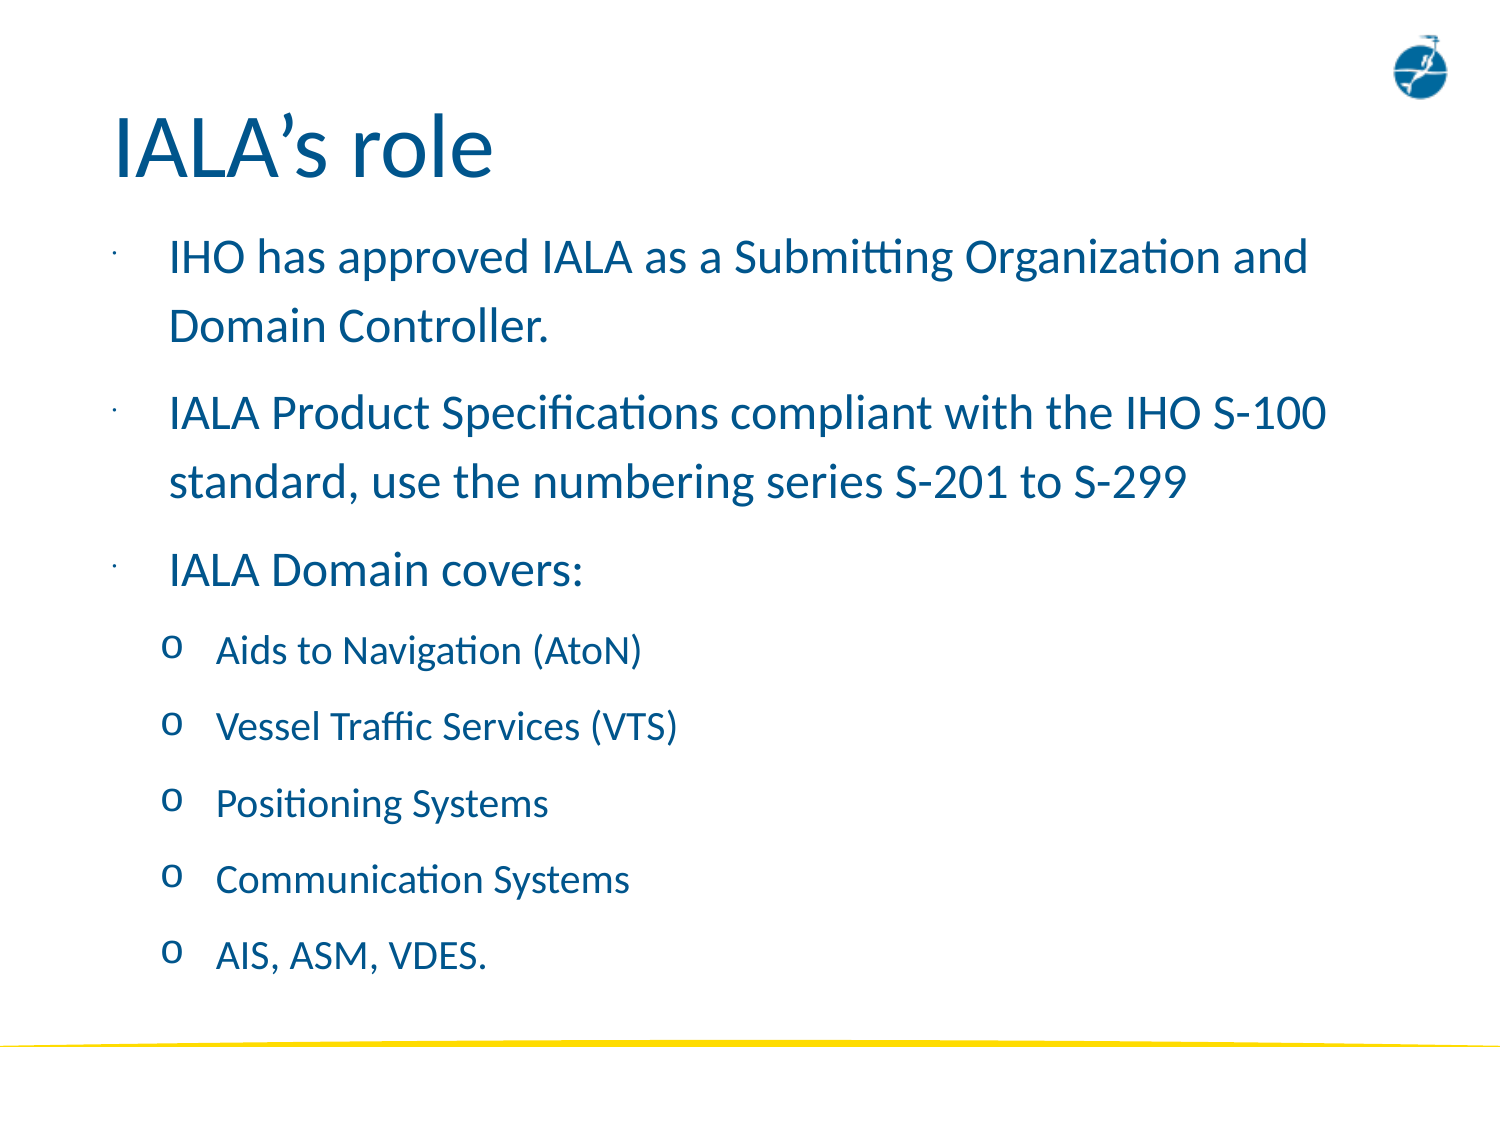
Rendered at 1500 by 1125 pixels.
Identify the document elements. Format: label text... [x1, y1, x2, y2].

list IHO has approved IALA as a Submitting Organization and Domain Controller. IALA Product Specifications compliant with the IHO S-100 standard, use the numbering series S-201 to S-299 IALA Domain covers: Aids to Navigation (AtoN) Vessel Traffic Services (VTS) Positioning Systems Communication Systems AIS, ASM, VDES. [112, 214, 1388, 1024]
title IALA’s role [112, 42, 1388, 197]
